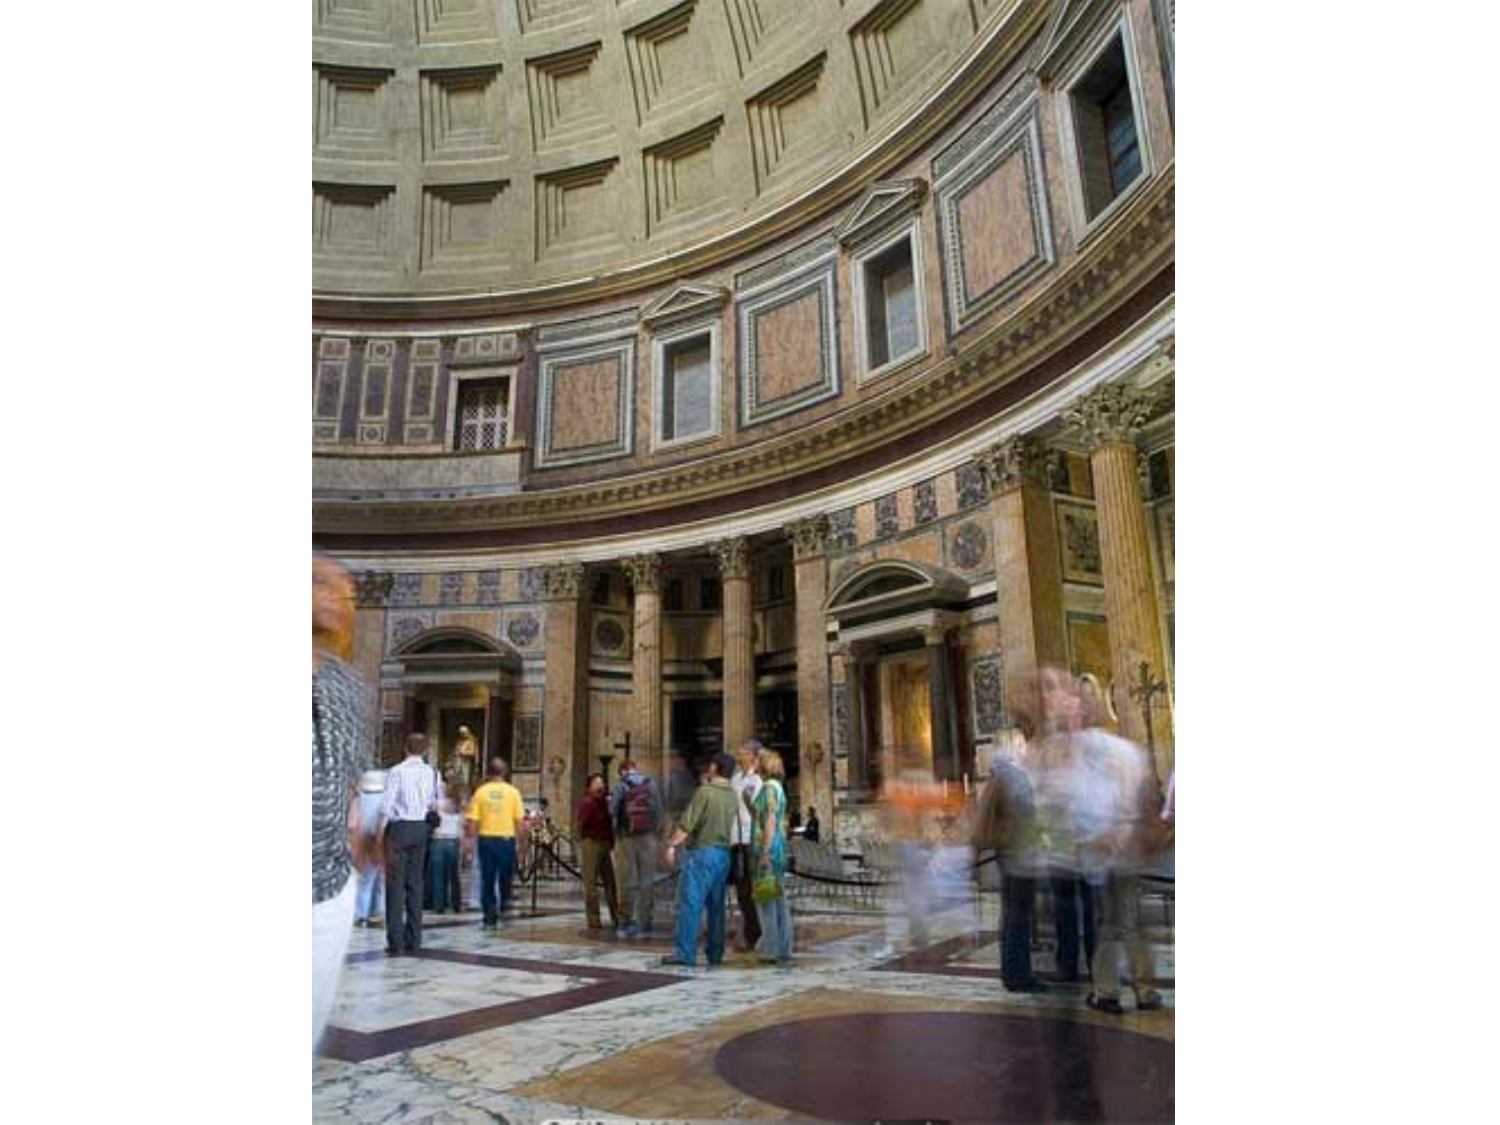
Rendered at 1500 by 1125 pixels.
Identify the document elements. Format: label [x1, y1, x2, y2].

picture [312, 0, 1176, 1125]
